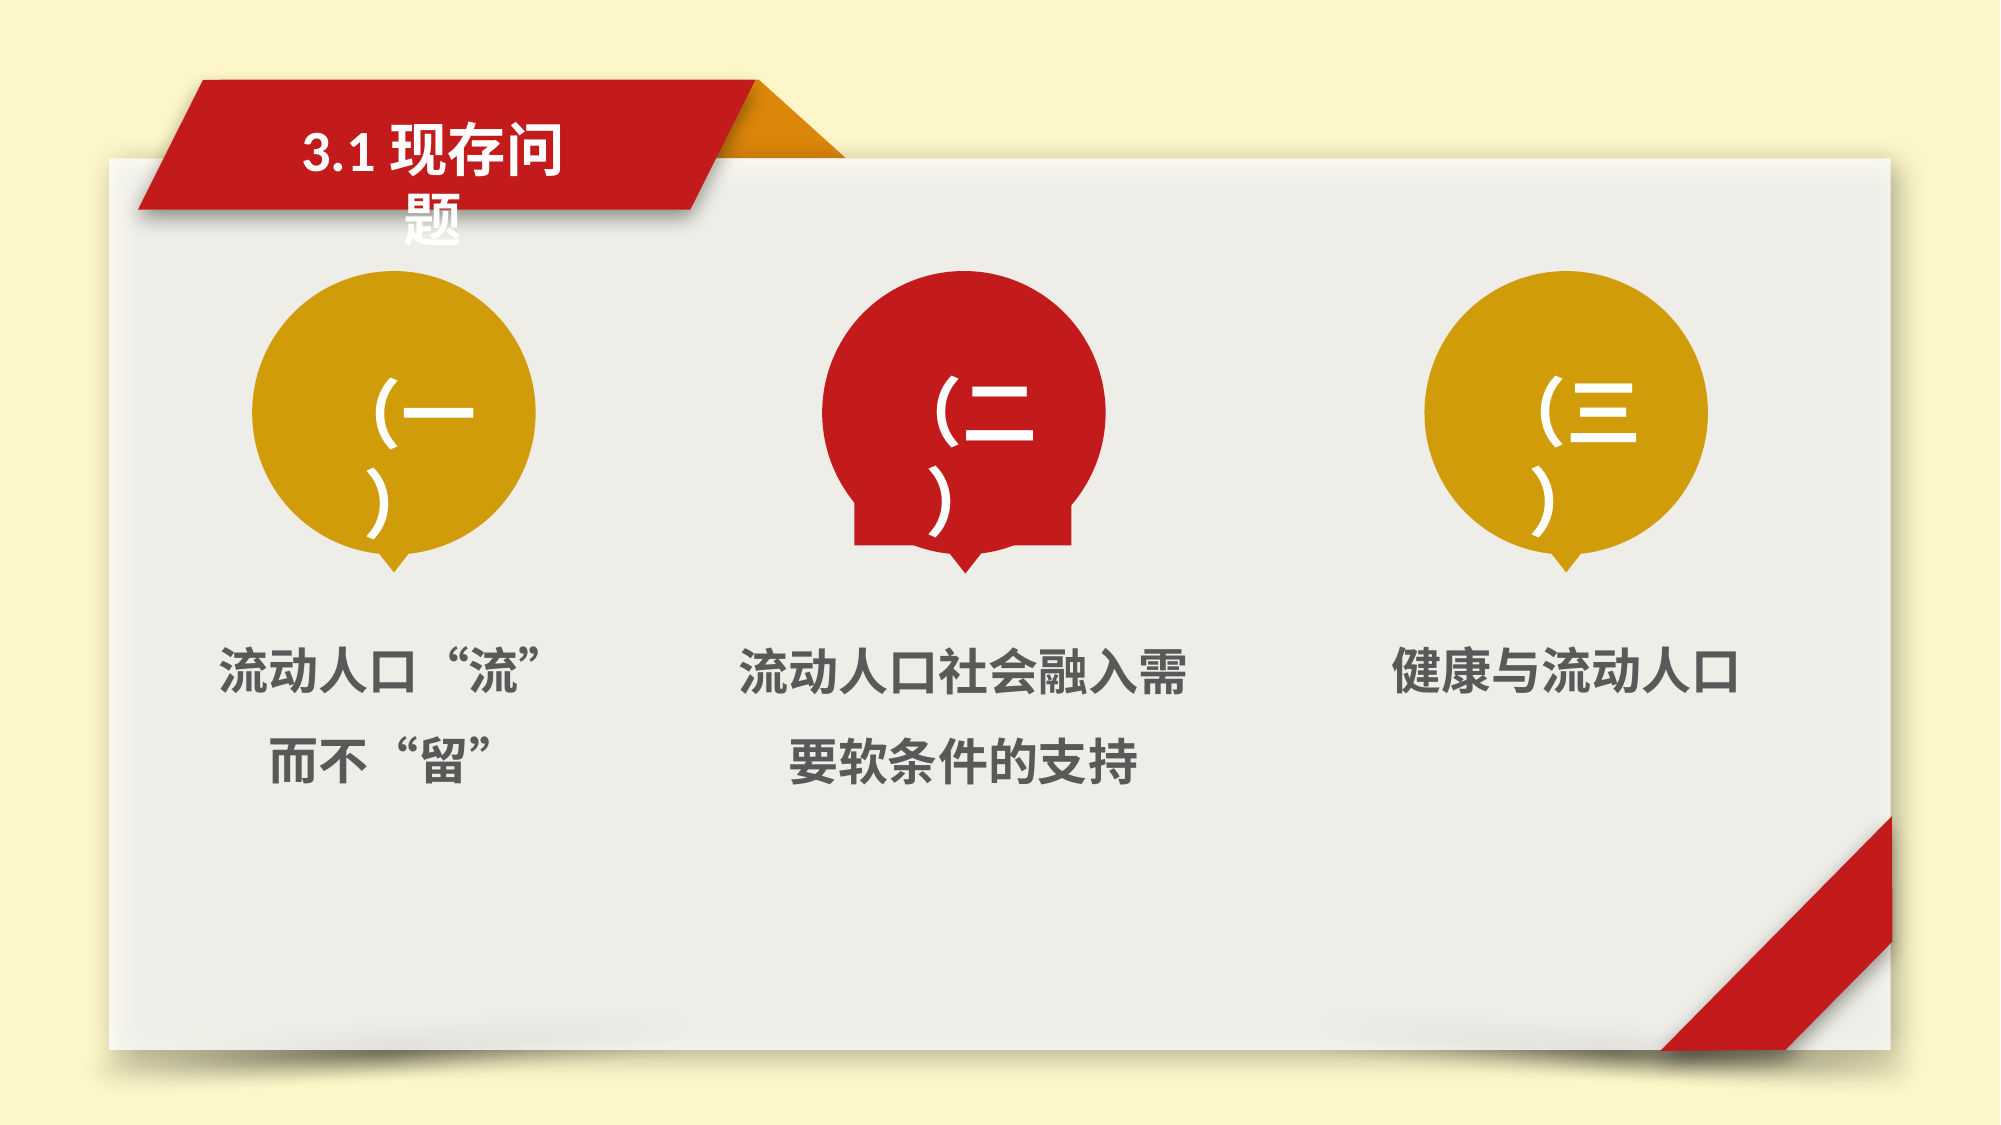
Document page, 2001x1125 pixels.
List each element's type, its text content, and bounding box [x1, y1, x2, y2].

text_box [822, 271, 1106, 574]
text_box 健康与流动人口 [1333, 609, 1800, 685]
text_box 3.1现存问题 [261, 105, 604, 260]
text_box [252, 271, 536, 573]
text_box 流动人口社会融入需要软条件的支持 [714, 610, 1212, 709]
text_box 流动人口“流”而不“留” [205, 609, 582, 686]
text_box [1424, 271, 1708, 573]
